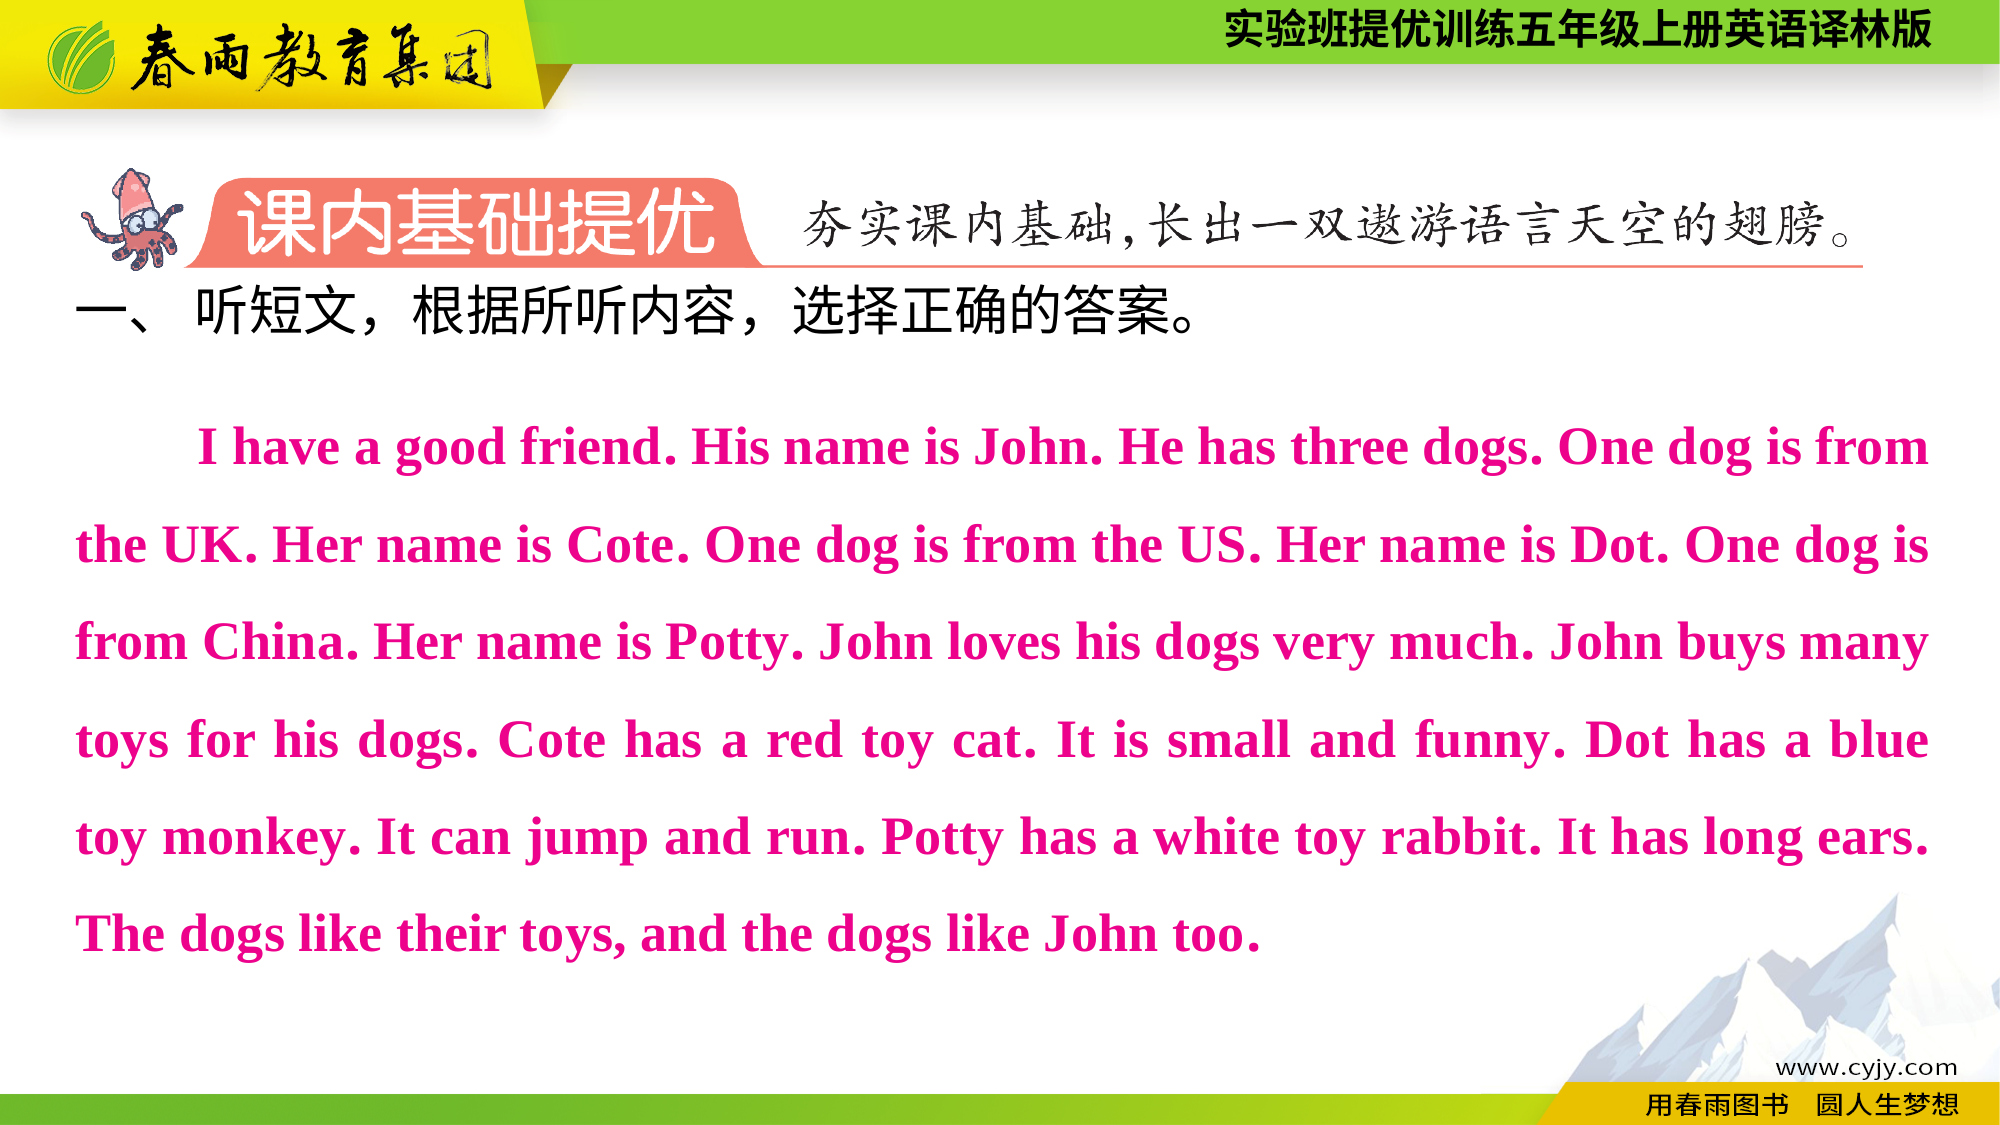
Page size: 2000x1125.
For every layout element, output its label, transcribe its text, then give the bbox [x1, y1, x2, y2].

text_box I have a good friend. His name is John. He has three dogs. One dog is from the UK. Her name is Cote. One dog is from the US. Her name is Dot. One dog is from China. Her name is Potty. John loves his dogs very much. John buys many toys for his dogs. Cote has a red toy cat. It is small and funny. Dot has a blue toy monkey. It can jump and run. Potty has a white toy rabbit. It has long ears. The dogs like their toys, and the dogs like John too. [60, 370, 1945, 971]
list 一、 听短文，根据所听内容，选择正确的答案。 [59, 149, 1944, 384]
picture [0, 0, 2000, 1125]
